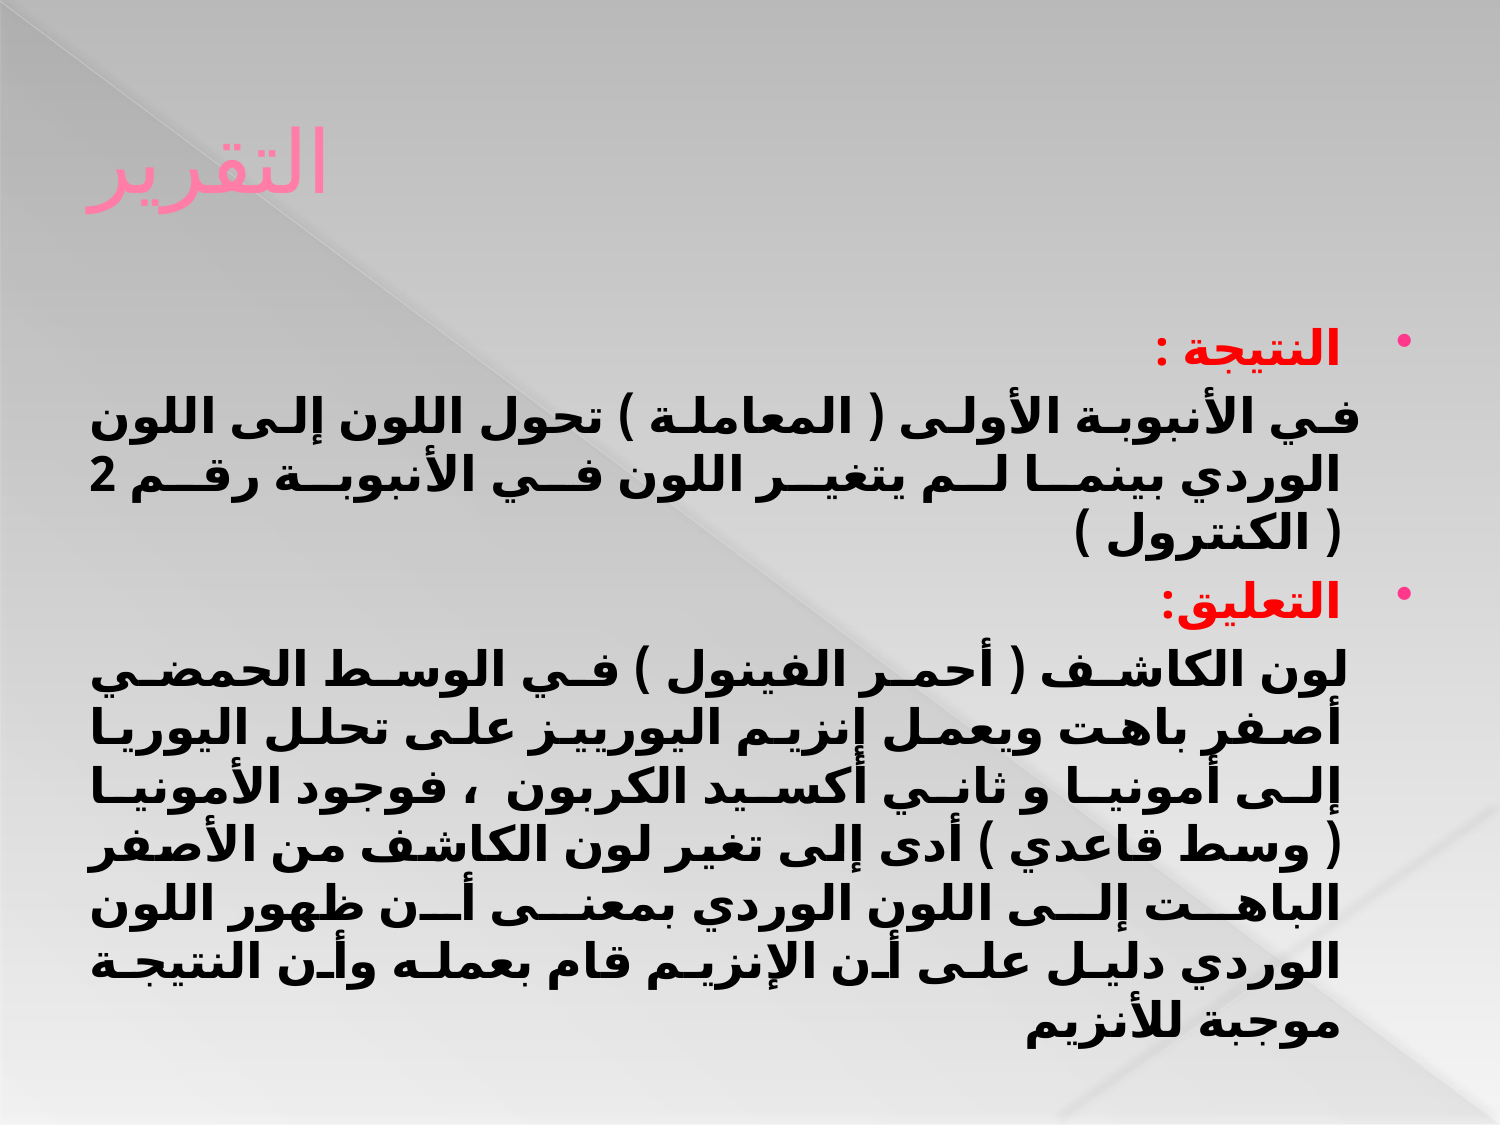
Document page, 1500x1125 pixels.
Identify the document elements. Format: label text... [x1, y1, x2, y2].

list النتيجة : في الأنبوبة الأولى ( المعاملة ) تحول اللون إلى اللون الوردي بينما لم يتغير اللون في الأنبوبة رقم 2 ( الكنترول ) التعليق: لون الكاشف ( أحمر الفينول ) في الوسط الحمضي أصفر باهت ويعمل إنزيم اليورييز على تحلل اليوريا إلى أمونيا و ثاني أكسيد الكربون ، فوجود الأمونيا ( وسط قاعدي ) أدى إلى تغير لون الكاشف من الأصفر الباهت إلى اللون الوردي بمعنى أن ظهور اللون الوردي دليل على أن الإنزيم قام بعمله وأن النتيجة موجبة للأنزيم [75, 308, 1425, 1059]
title التقرير [75, 43, 1425, 274]
